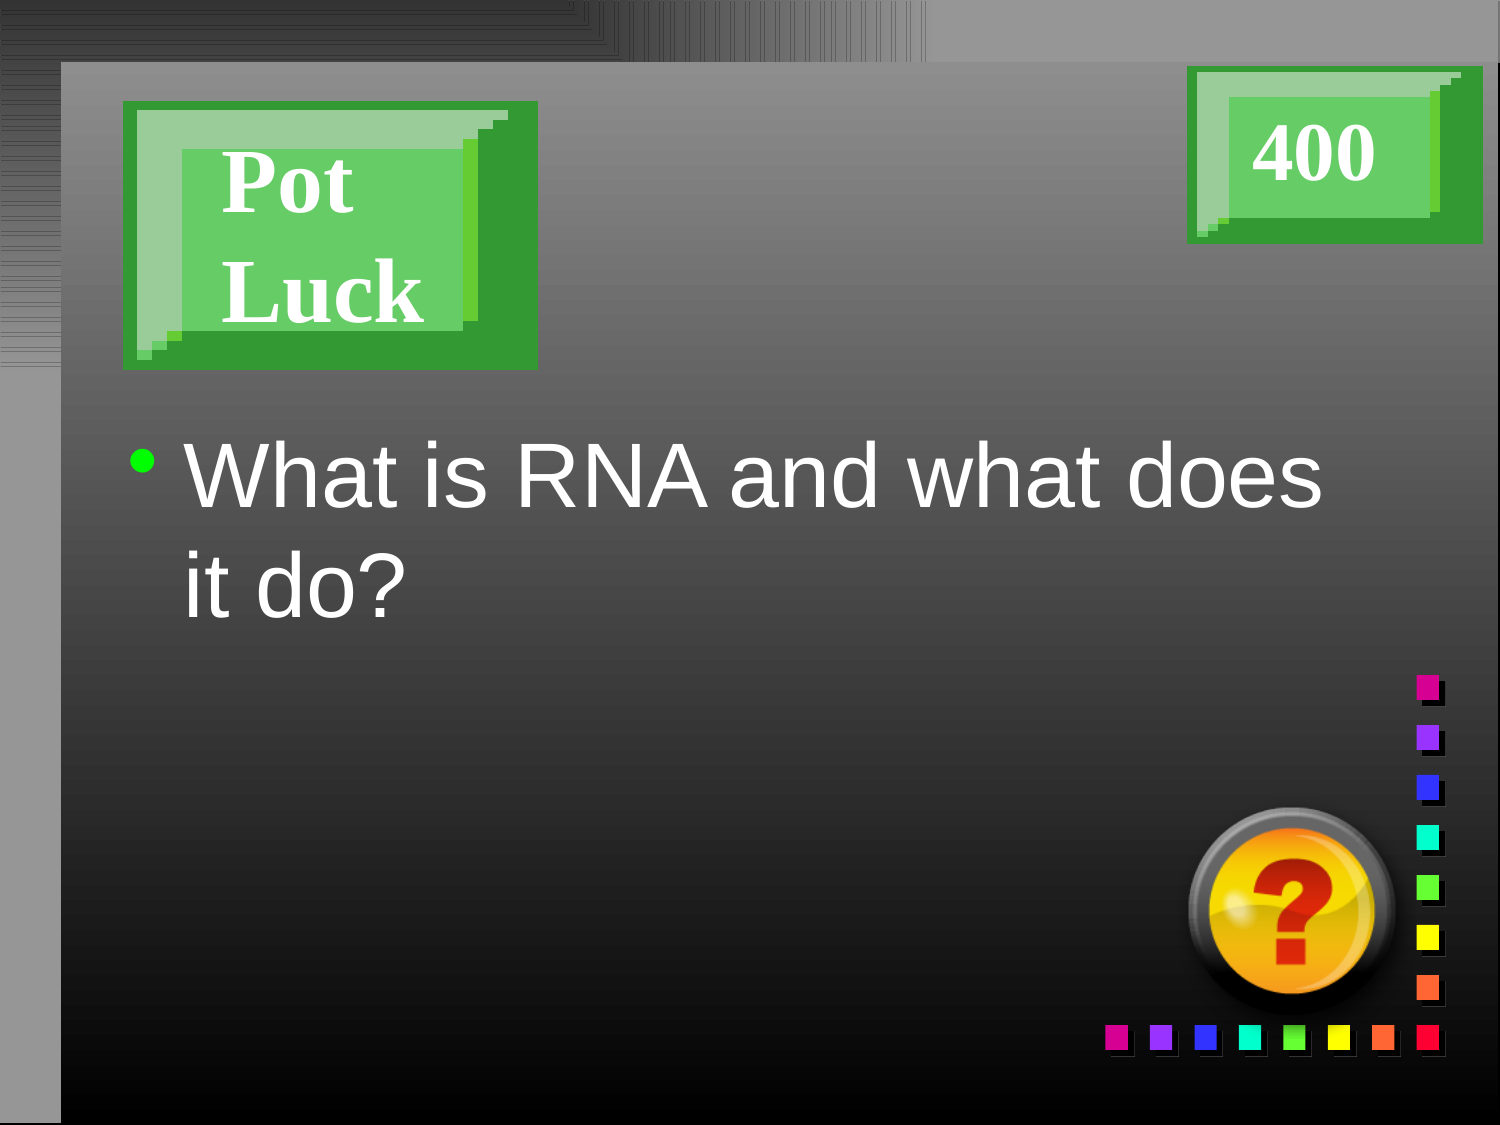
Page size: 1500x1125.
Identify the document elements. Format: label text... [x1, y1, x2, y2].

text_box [123, 101, 550, 371]
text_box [1186, 66, 1483, 244]
text_box What is RNA and what does it do? [112, 408, 1388, 988]
picture [1174, 798, 1416, 1039]
